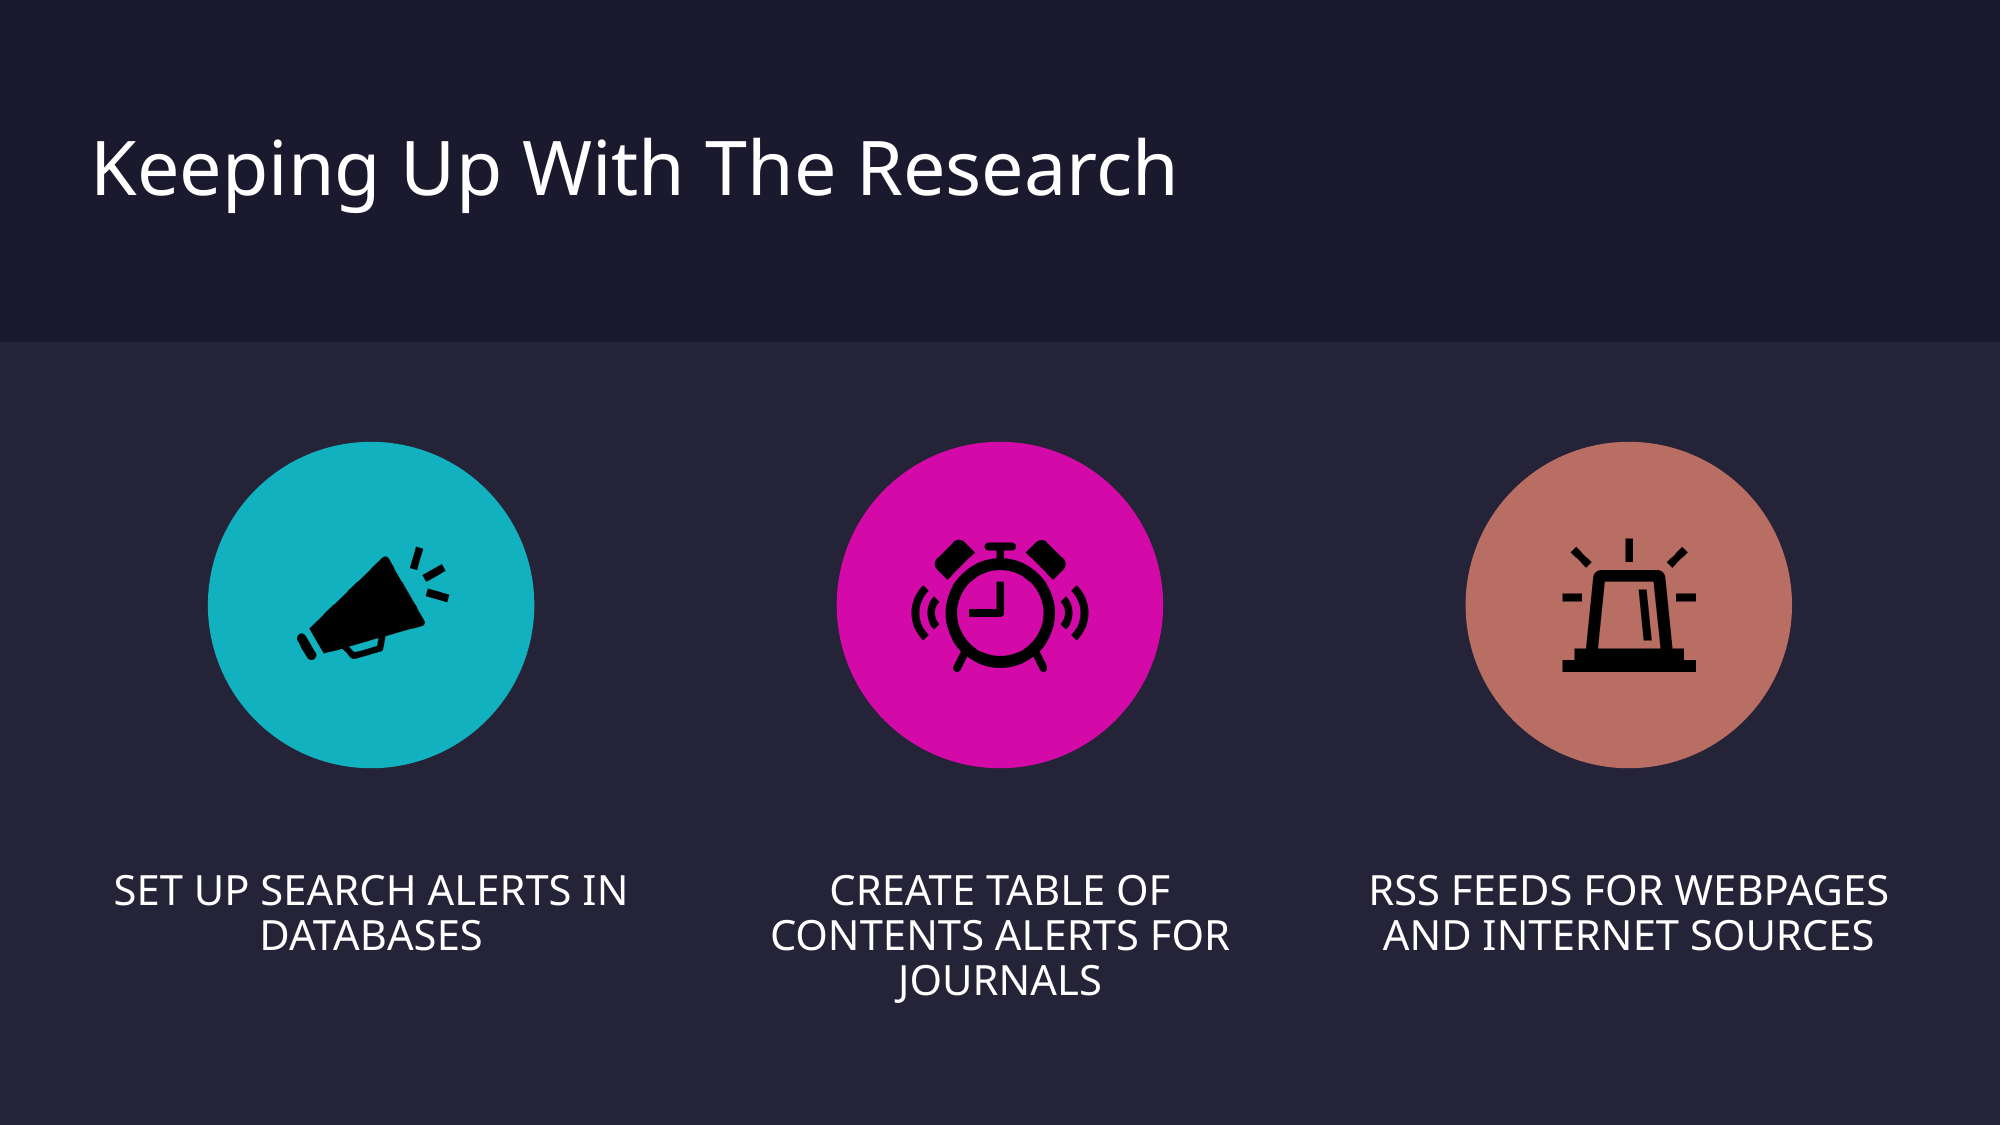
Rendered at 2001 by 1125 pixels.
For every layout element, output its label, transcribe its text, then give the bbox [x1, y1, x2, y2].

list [90, 430, 1910, 1000]
title Keeping Up With The Research [90, 90, 1290, 253]
text_box [0, 0, 2000, 341]
text_box [0, 341, 2000, 1125]
